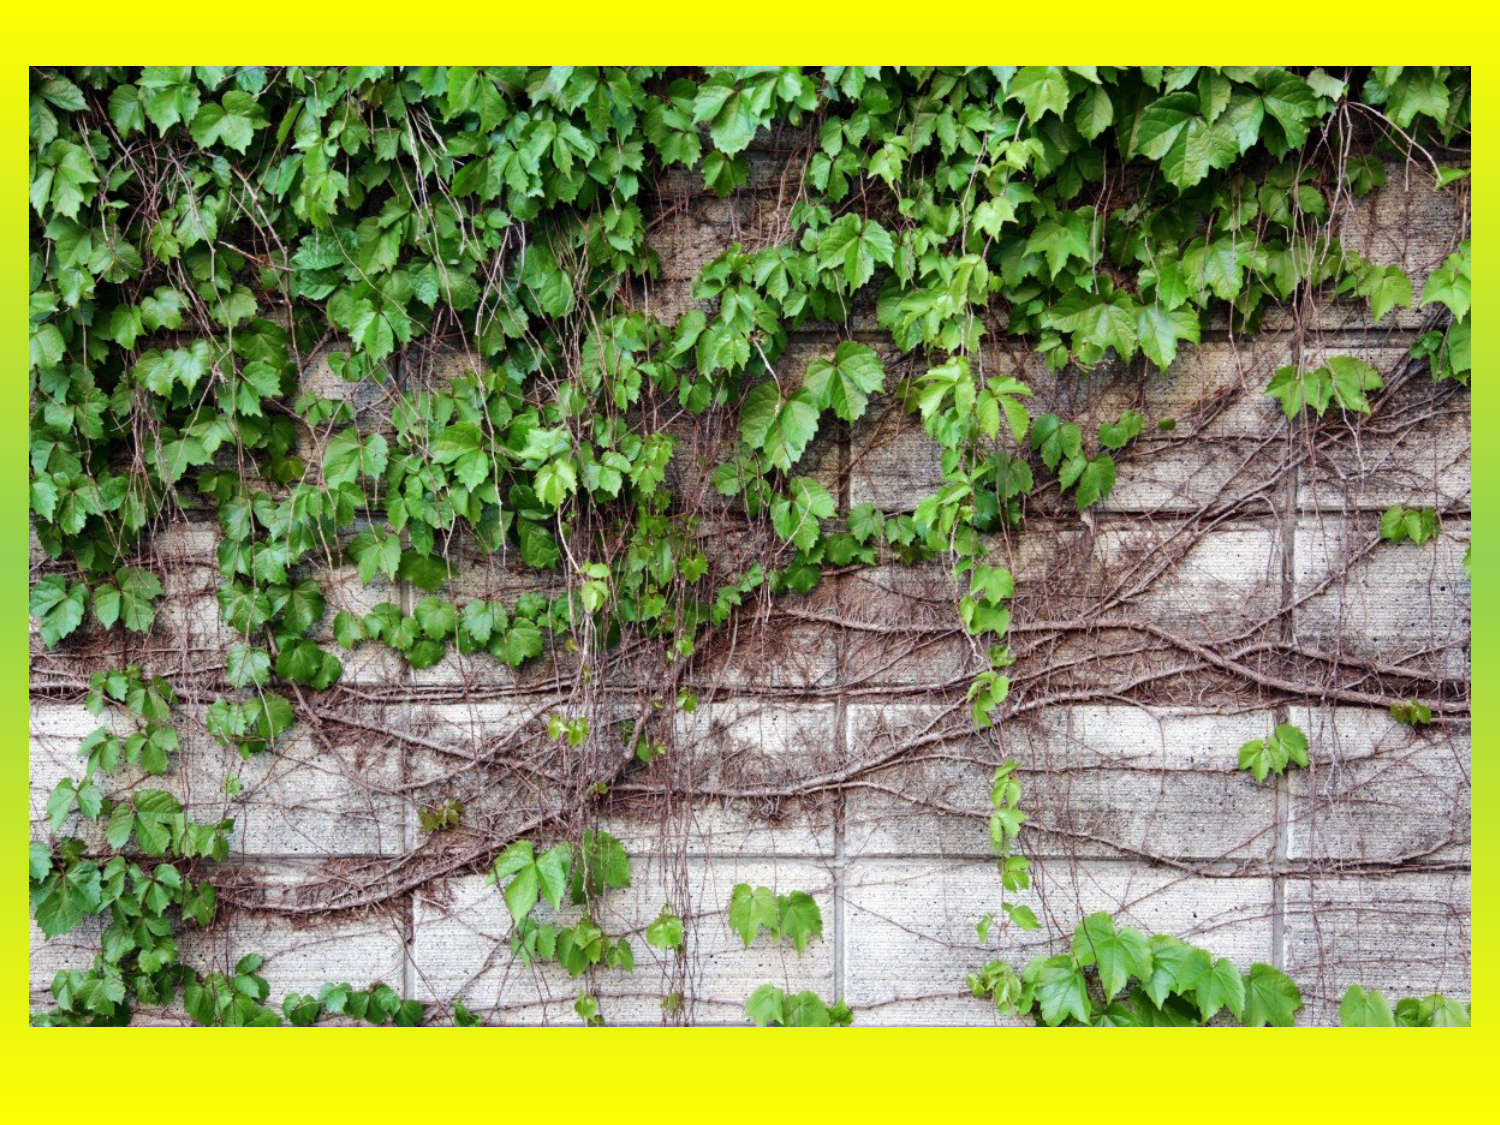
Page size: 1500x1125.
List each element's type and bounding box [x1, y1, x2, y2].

picture [29, 66, 1471, 1028]
